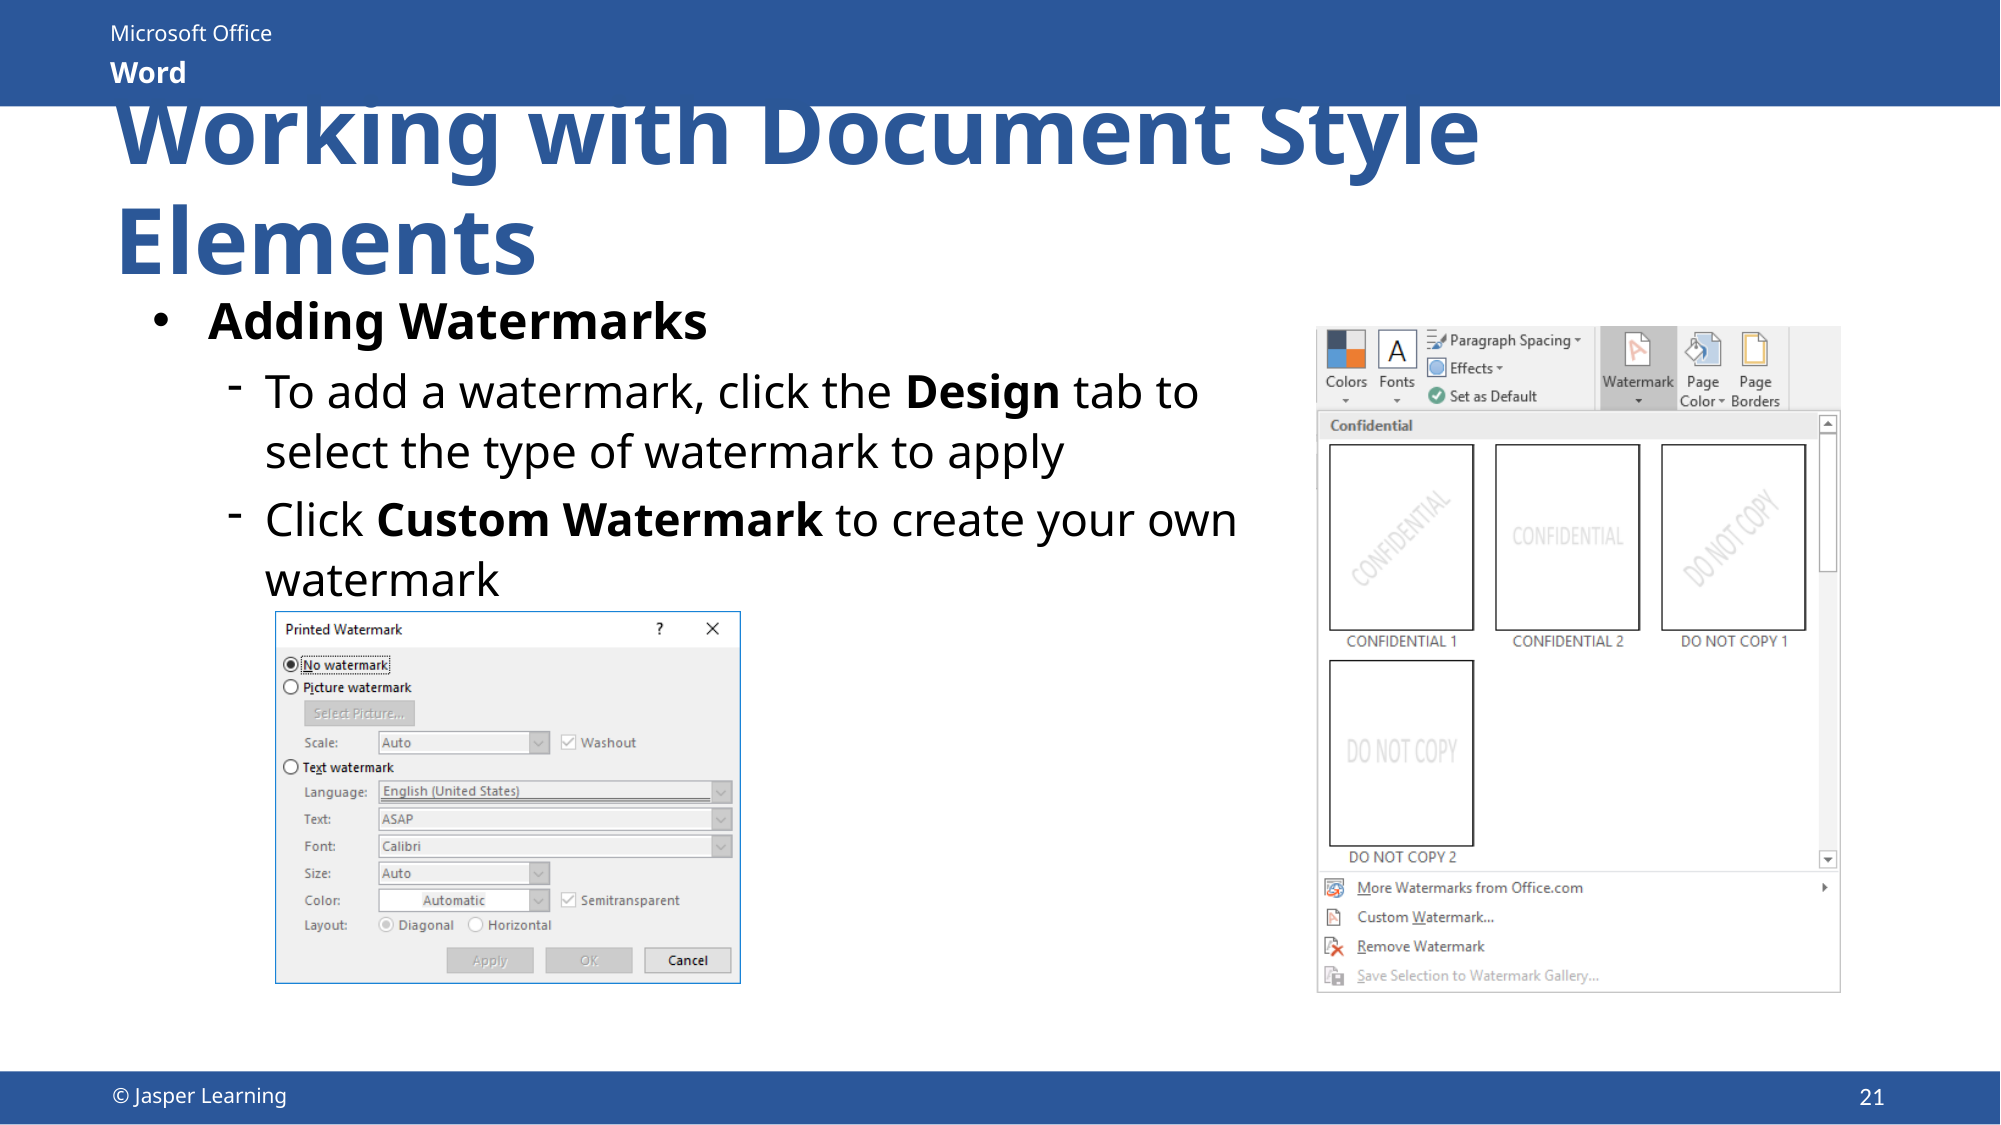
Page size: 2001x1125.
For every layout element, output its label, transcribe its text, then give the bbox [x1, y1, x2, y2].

title Working with Document Style Elements [99, 118, 1866, 248]
list Adding Watermarks To add a watermark, click the Design tab to select the type of watermark to apply Click Custom Watermark to create your own watermark [137, 277, 1317, 1014]
footer © Jasper Learning [97, 1076, 773, 1118]
picture [275, 611, 742, 984]
picture [1316, 326, 1841, 994]
slide_number 21 [1433, 1065, 1900, 1125]
